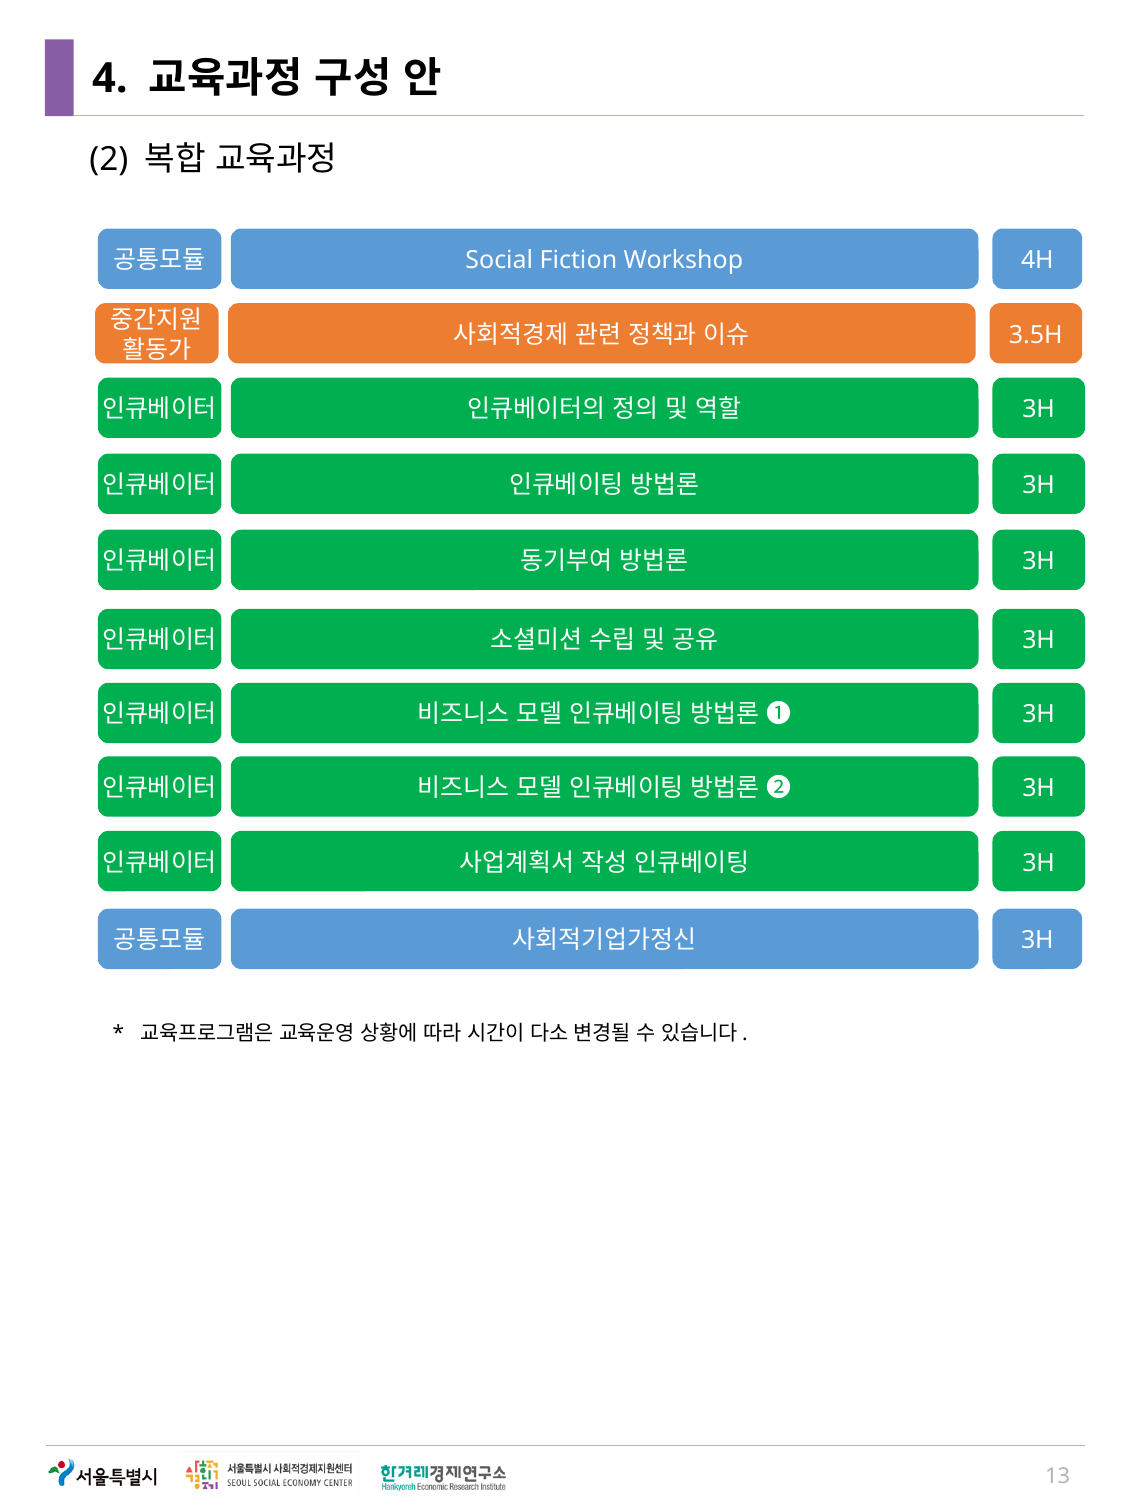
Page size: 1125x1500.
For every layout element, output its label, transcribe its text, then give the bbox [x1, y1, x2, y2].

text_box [97, 377, 1086, 438]
text_box (2) 복합 교육과정 [74, 130, 353, 185]
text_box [97, 453, 1086, 514]
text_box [97, 529, 1086, 590]
title 4. 교육과정 구성 안 [77, 49, 1034, 110]
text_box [97, 228, 1083, 289]
text_box * 교육프로그램은 교육운영 상황에 따라 시간이 다소 변경될 수 있습니다. [97, 1015, 1055, 1053]
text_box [97, 756, 1086, 817]
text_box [97, 608, 1086, 670]
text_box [97, 682, 1086, 744]
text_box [97, 908, 1083, 970]
picture [178, 1451, 360, 1499]
slide_number 13 [832, 1436, 1086, 1500]
picture [381, 1465, 506, 1491]
picture [48, 1457, 157, 1486]
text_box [97, 830, 1086, 892]
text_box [94, 303, 1083, 364]
